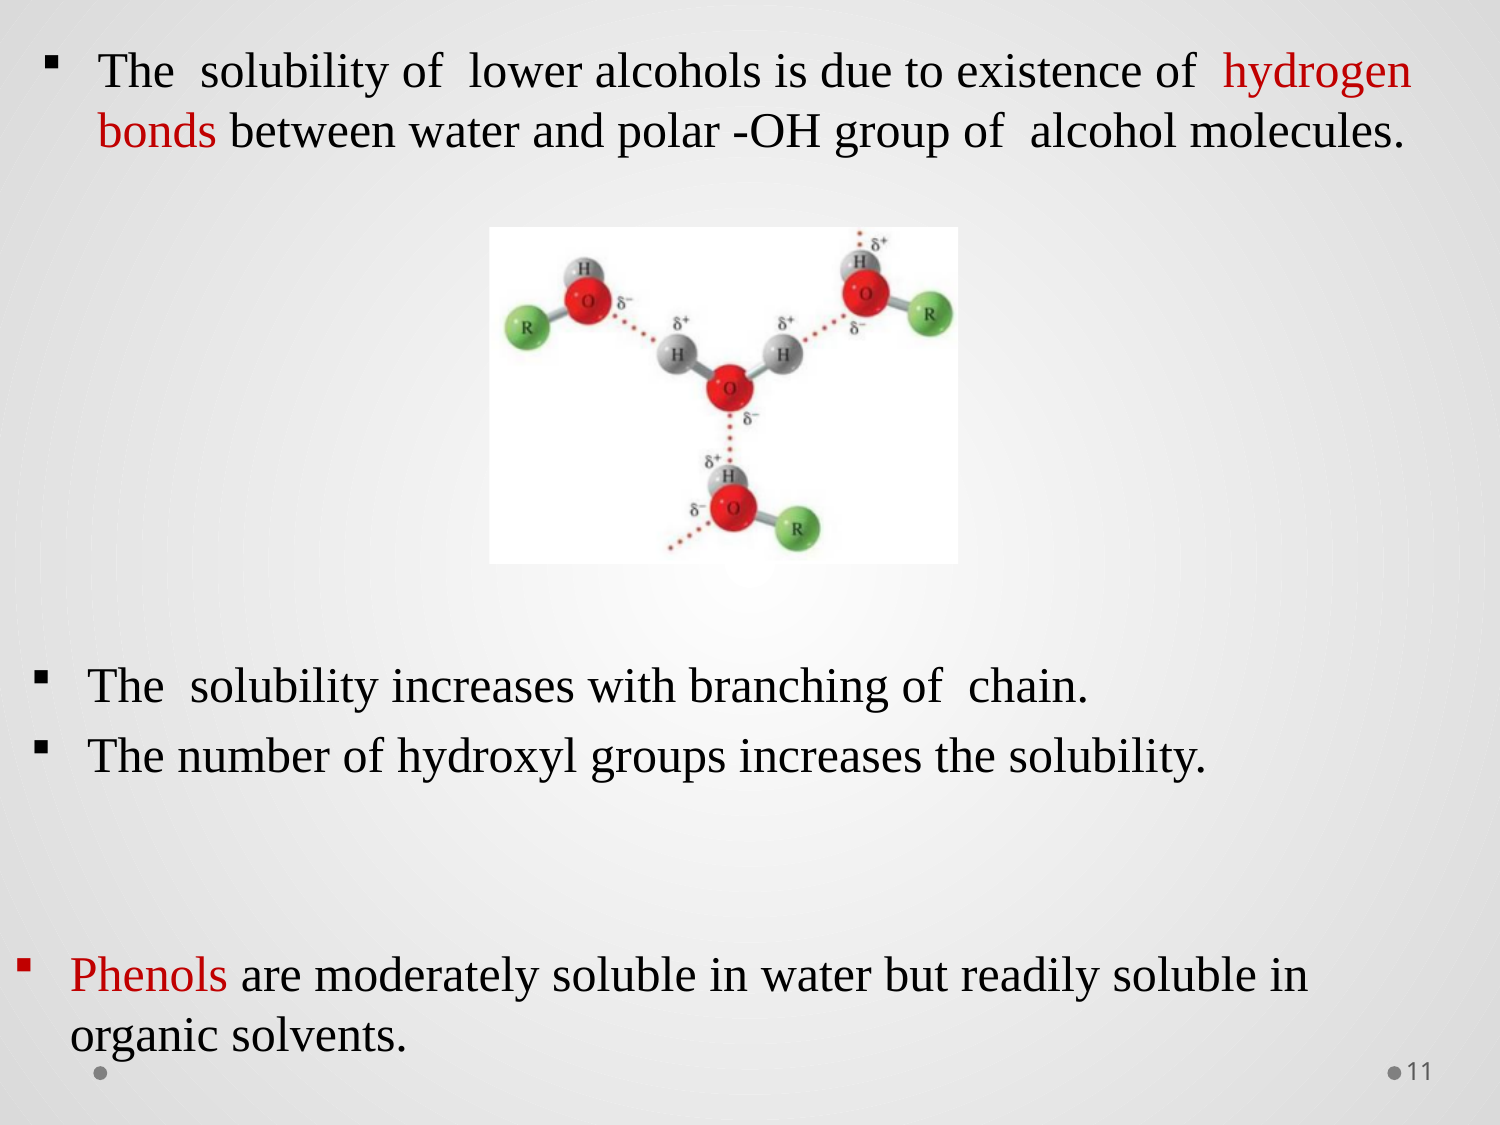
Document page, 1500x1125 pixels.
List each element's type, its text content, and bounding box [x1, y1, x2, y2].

text_box Phenols are moderately soluble in water but readily soluble in organic solvents. [0, 933, 1449, 1069]
text_box The solubility of lower alcohols is due to existence of hydrogen bonds between water and polar -OH group of alcohol molecules. [26, 30, 1483, 166]
slide_number 11 [1401, 1042, 1494, 1103]
picture [489, 226, 959, 565]
text_box The solubility increases with branching of chain. The number of hydroxyl groups increases the solubility. [16, 645, 1316, 790]
